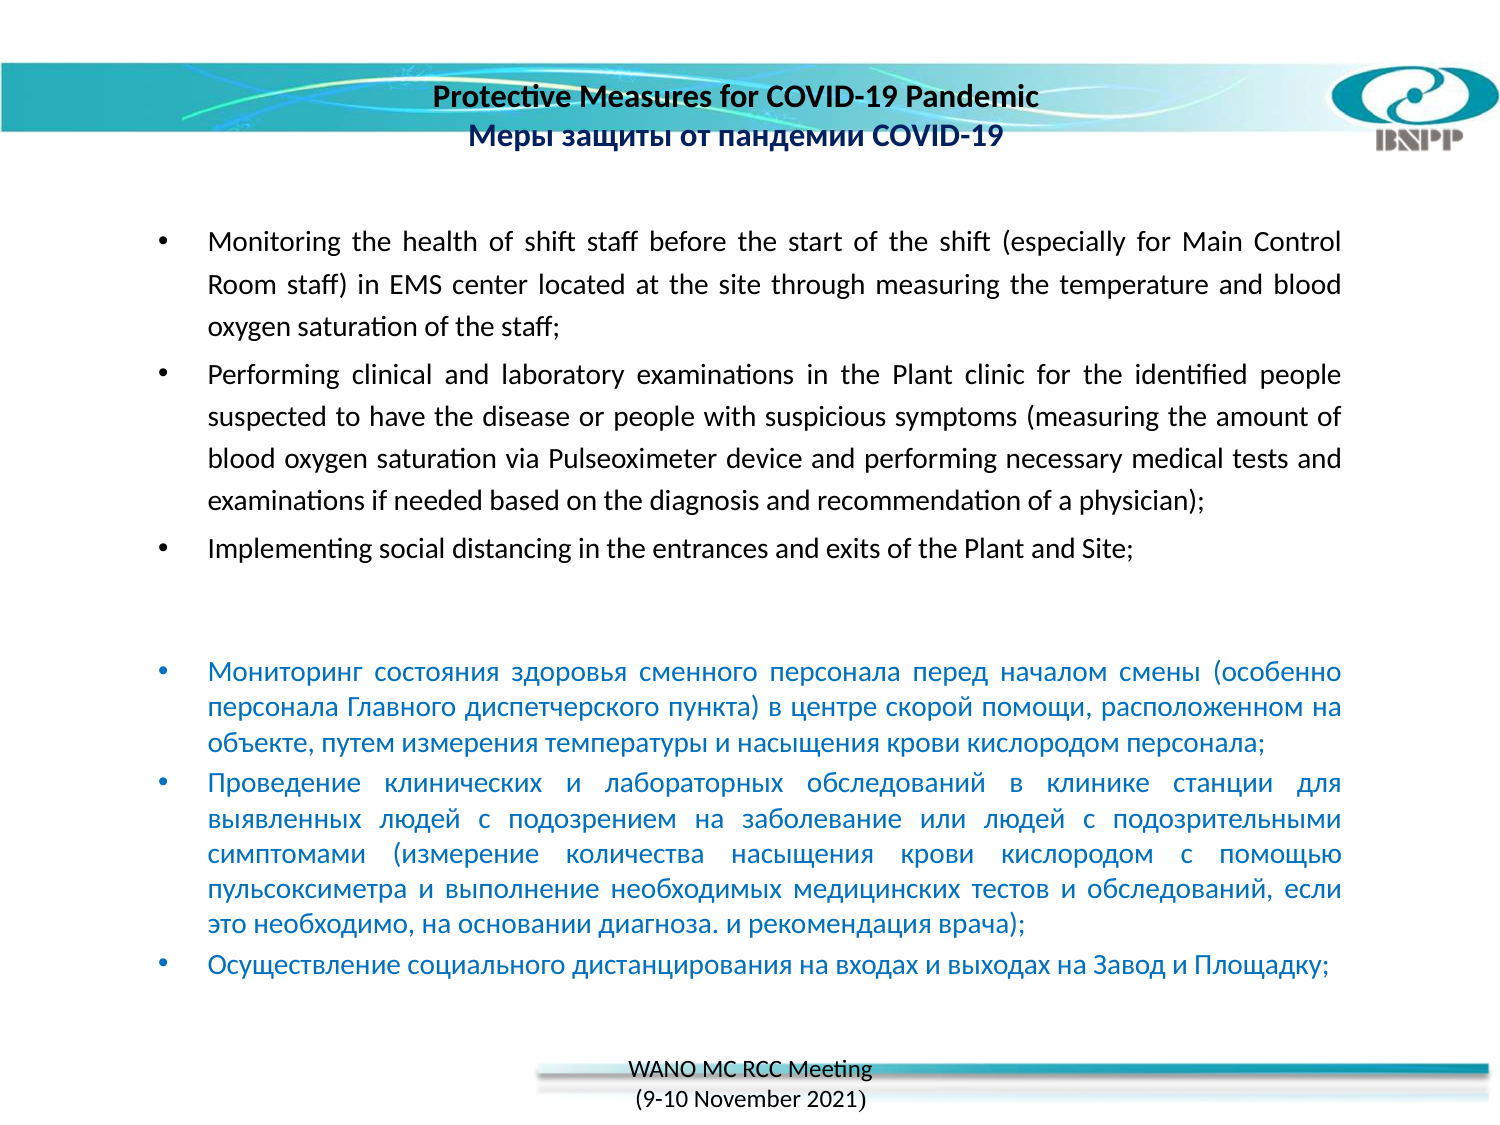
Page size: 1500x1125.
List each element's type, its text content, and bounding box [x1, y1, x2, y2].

title Protective Measures for COVID-19 Pandemic Меры защиты от пандемии COVID-19 [61, 66, 1412, 161]
picture [0, 0, 1500, 1125]
text_box WANO MC RCC Meeting (9-10 November 2021) [513, 1031, 989, 1125]
list Monitoring the health of shift staff before the start of the shift (especially for Main Control Room staff) in EMS center located at the site through measuring the temperature and blood oxygen saturation of the staff; Performing clinical and laboratory examinations in the Plant clinic for the identified people suspected to have the disease or people with suspicious symptoms (measuring the amount of blood oxygen saturation via Pulseoximeter device and performing necessary medical tests and examinations if needed based on the diagnosis and recommendation of a physician); Implementing social distancing in the entrances and exits of the Plant and Site; Мониторинг состояния здоровья сменного персонала перед началом смены (особенно персонала Главного диспетчерского пункта) в центре скорой помощи, расположенном на объекте, путем измерения температуры и насыщения крови кислородом персонала; Проведение клинических и лабораторных обследований в клинике станции для выявленных людей с подозрением на заболевание или людей с подозрительными симптомами (измерение количества насыщения крови кислородом с помощью пульсоксиметра и выполнение необходимых медицинских тестов и обследований, если это необходимо, на основании диагноза. и рекомендация врача); Осуществление социального дистанцирования на входах и выходах на Завод и Площадку; [143, 208, 1359, 1083]
